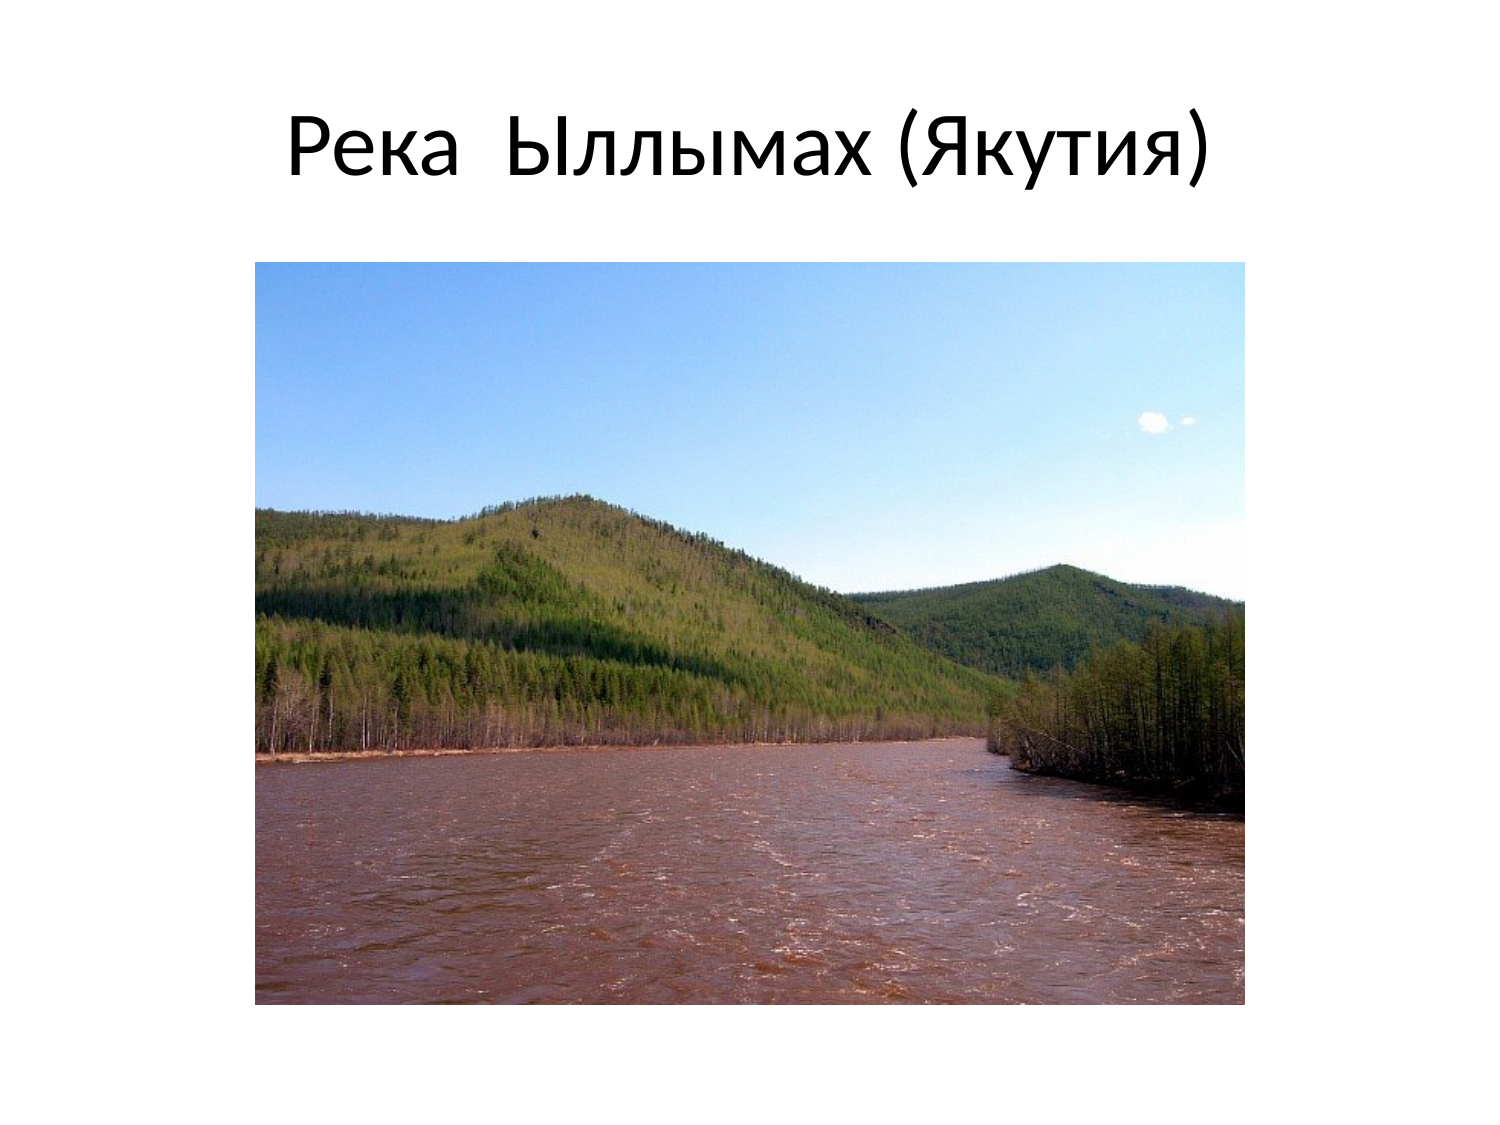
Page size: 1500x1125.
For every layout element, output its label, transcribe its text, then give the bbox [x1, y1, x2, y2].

title Река Ыллымах (Якутия) [75, 45, 1425, 233]
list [254, 262, 1246, 1006]
